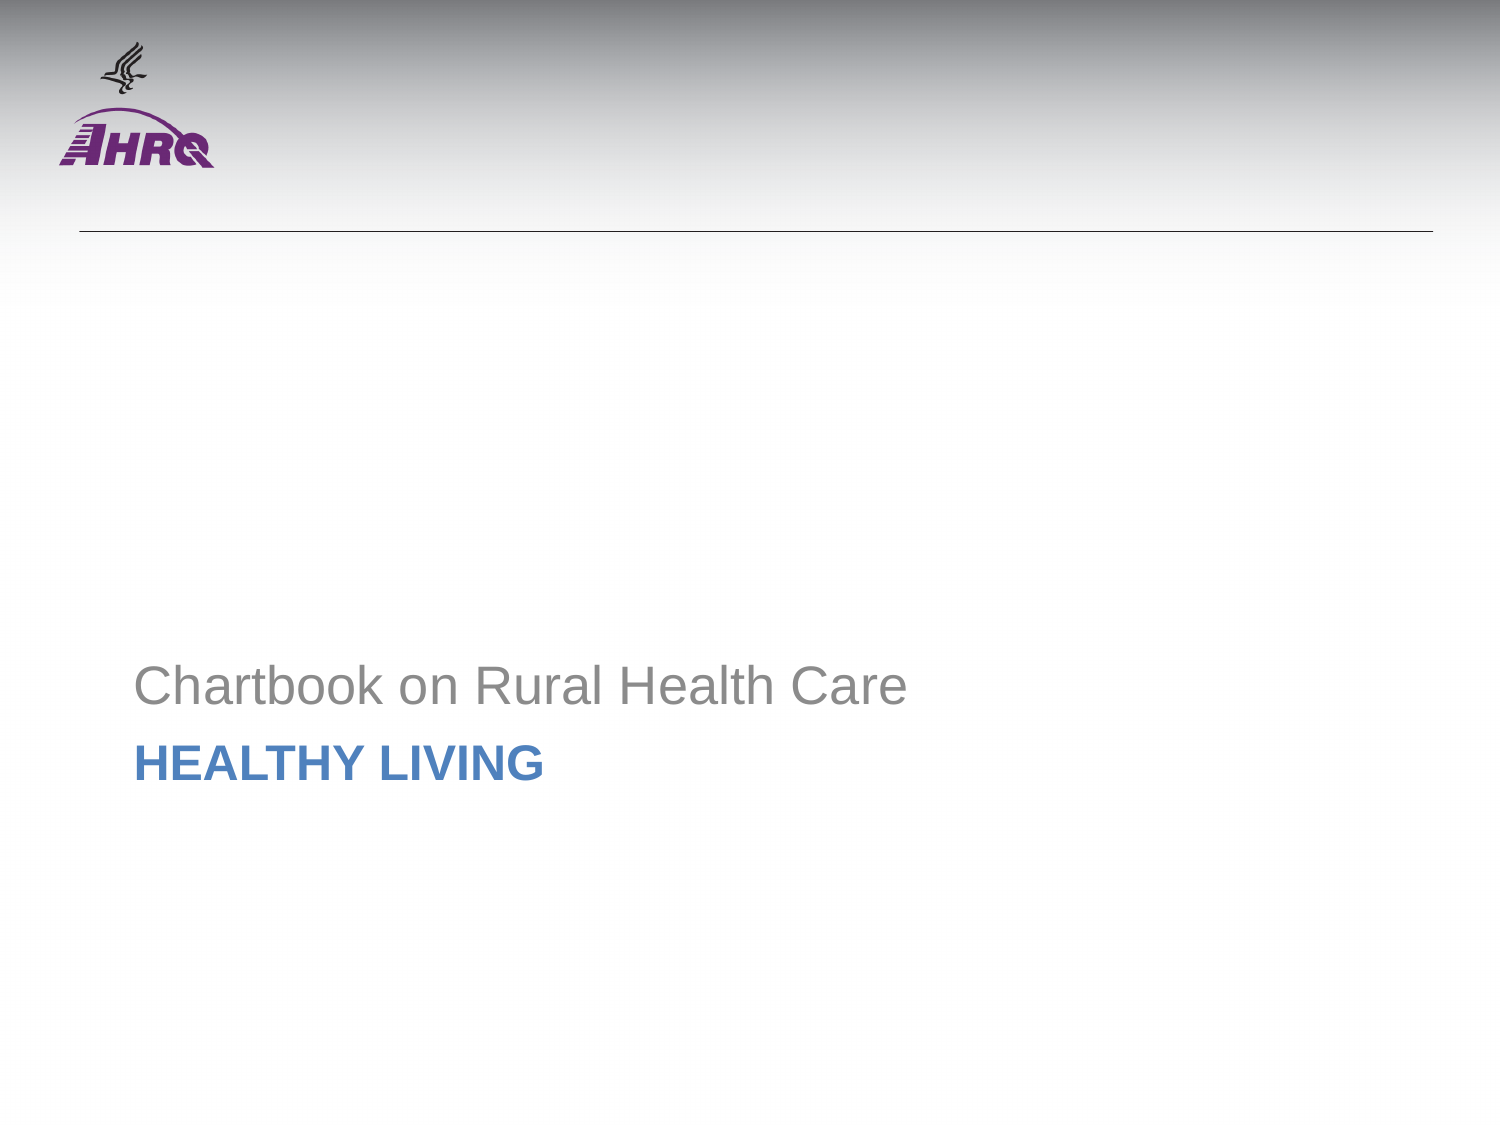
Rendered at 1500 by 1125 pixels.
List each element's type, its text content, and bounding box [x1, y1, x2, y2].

title Healthy Living [118, 723, 1394, 947]
list Chartbook on Rural Health Care [118, 476, 1394, 723]
picture [0, 0, 1500, 1125]
